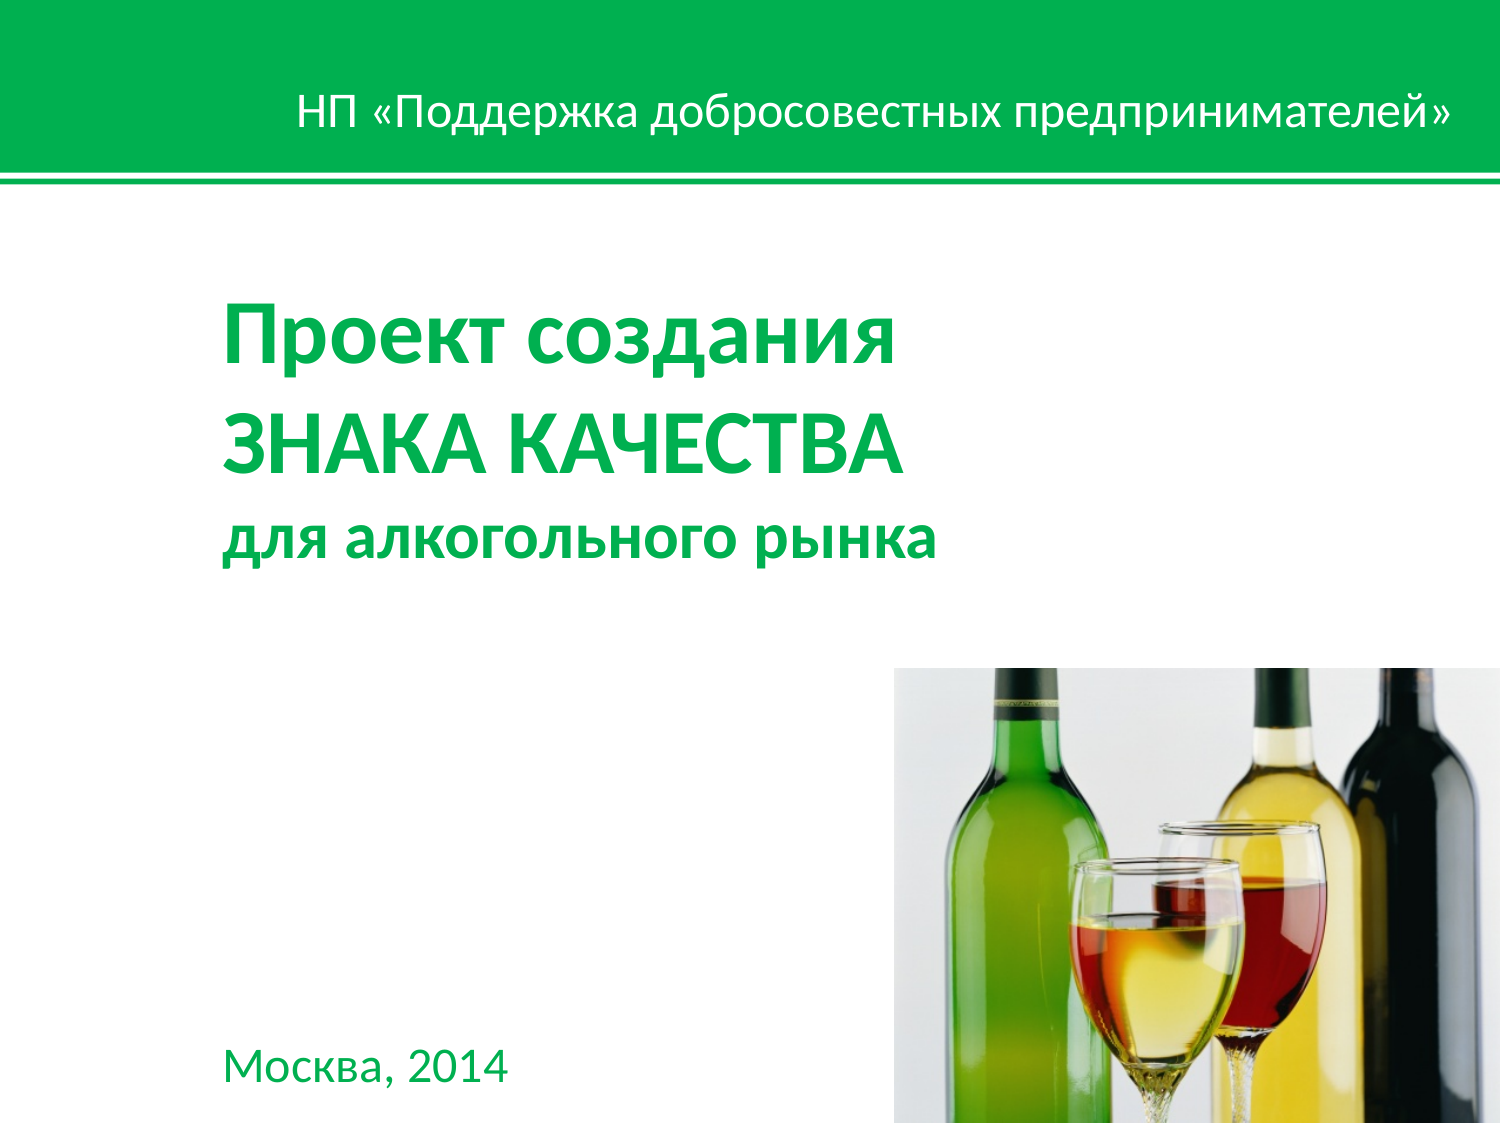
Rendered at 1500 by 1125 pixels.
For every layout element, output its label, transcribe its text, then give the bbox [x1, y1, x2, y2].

picture [894, 668, 1500, 1123]
text_box [0, 176, 1500, 186]
text_box Москва, 2014 [207, 999, 889, 1125]
text_box НП «Поддержка добросовестных предпринимателей» [135, 54, 1470, 161]
title Проект создания ЗНАКА КАЧЕСТВА для алкогольного рынка [207, 208, 1483, 716]
text_box [0, 0, 1500, 175]
